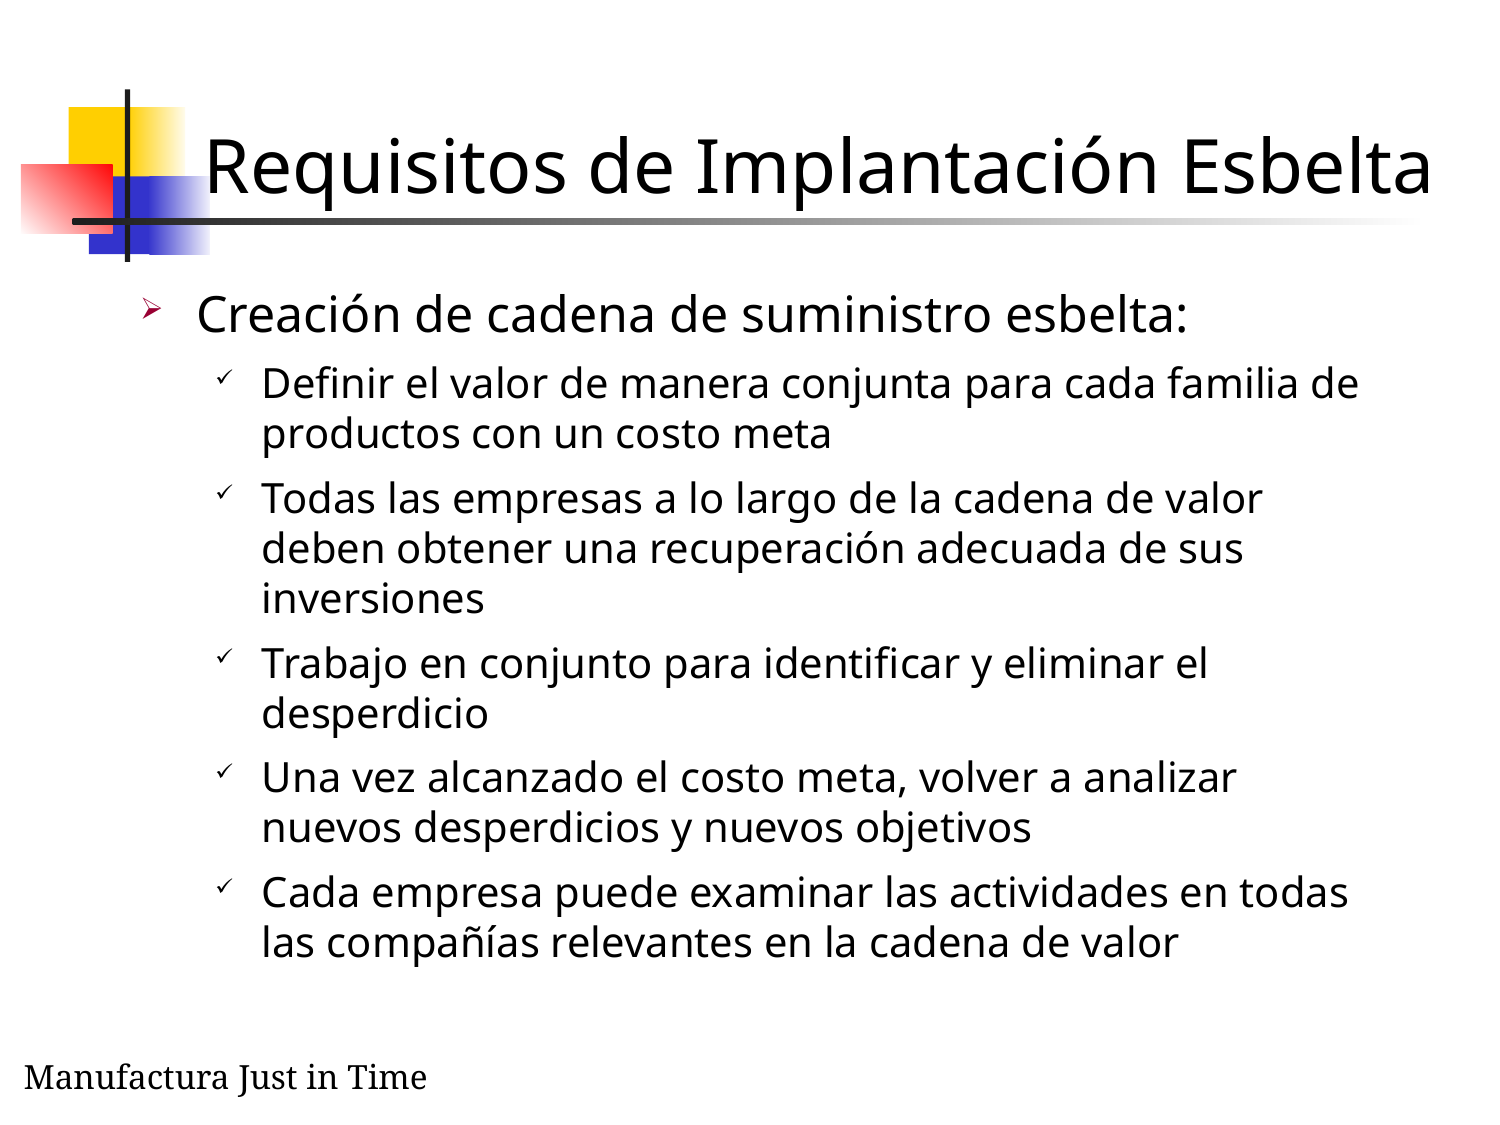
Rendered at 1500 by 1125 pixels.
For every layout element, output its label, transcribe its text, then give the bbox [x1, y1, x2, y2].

title Requisitos de Implantación Esbelta [188, 27, 1468, 216]
list Creación de cadena de suministro esbelta: Definir el valor de manera conjunta para cada familia de productos con un costo meta Todas las empresas a lo largo de la cadena de valor deben obtener una recuperación adecuada de sus inversiones Trabajo en conjunto para identificar y eliminar el desperdicio Una vez alcanzado el costo meta, volver a analizar nuevos desperdicios y nuevos objetivos Cada empresa puede examinar las actividades en todas las compañías relevantes en la cadena de valor [124, 274, 1401, 1007]
